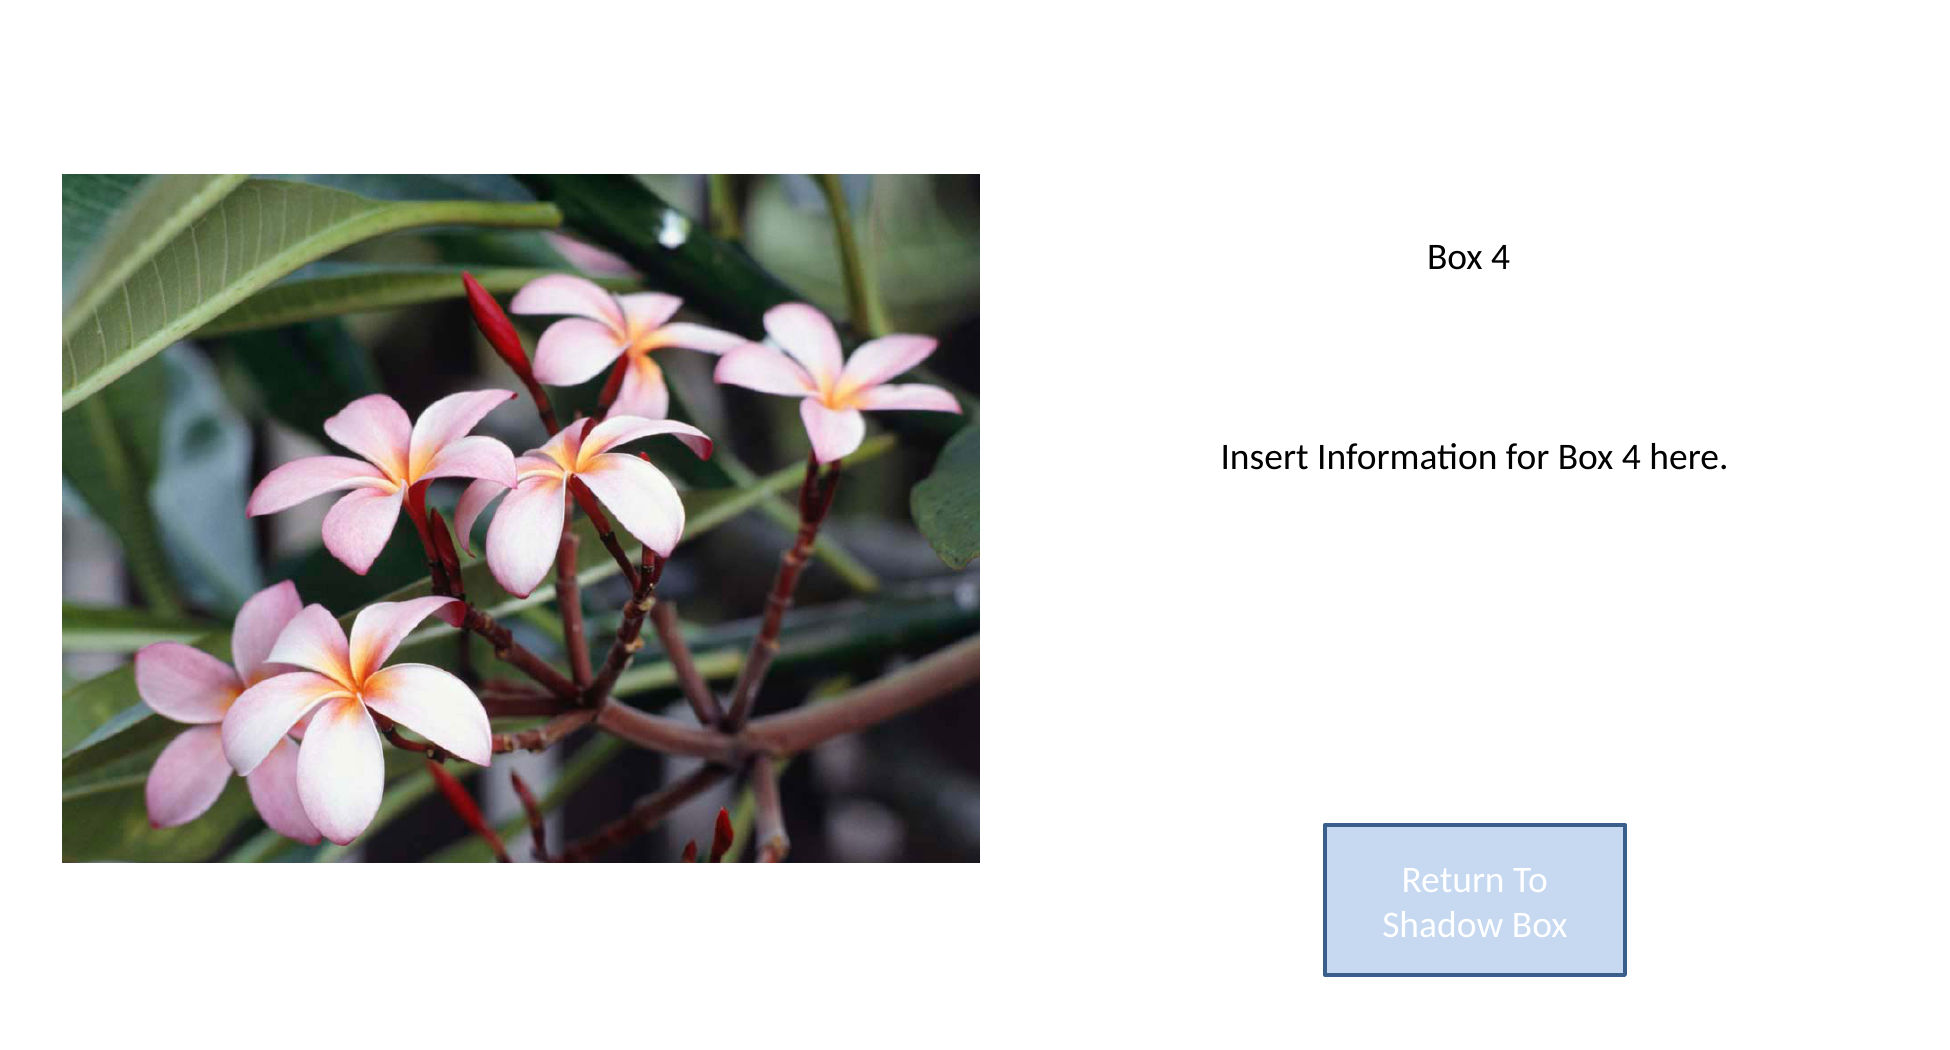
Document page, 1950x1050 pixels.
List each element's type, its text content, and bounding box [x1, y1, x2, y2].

text_box Box 4 [1174, 224, 1763, 285]
text_box Return To Shadow Box [1323, 823, 1627, 977]
text_box Insert Information for Box 4 here. [1099, 424, 1850, 485]
picture [62, 174, 980, 863]
